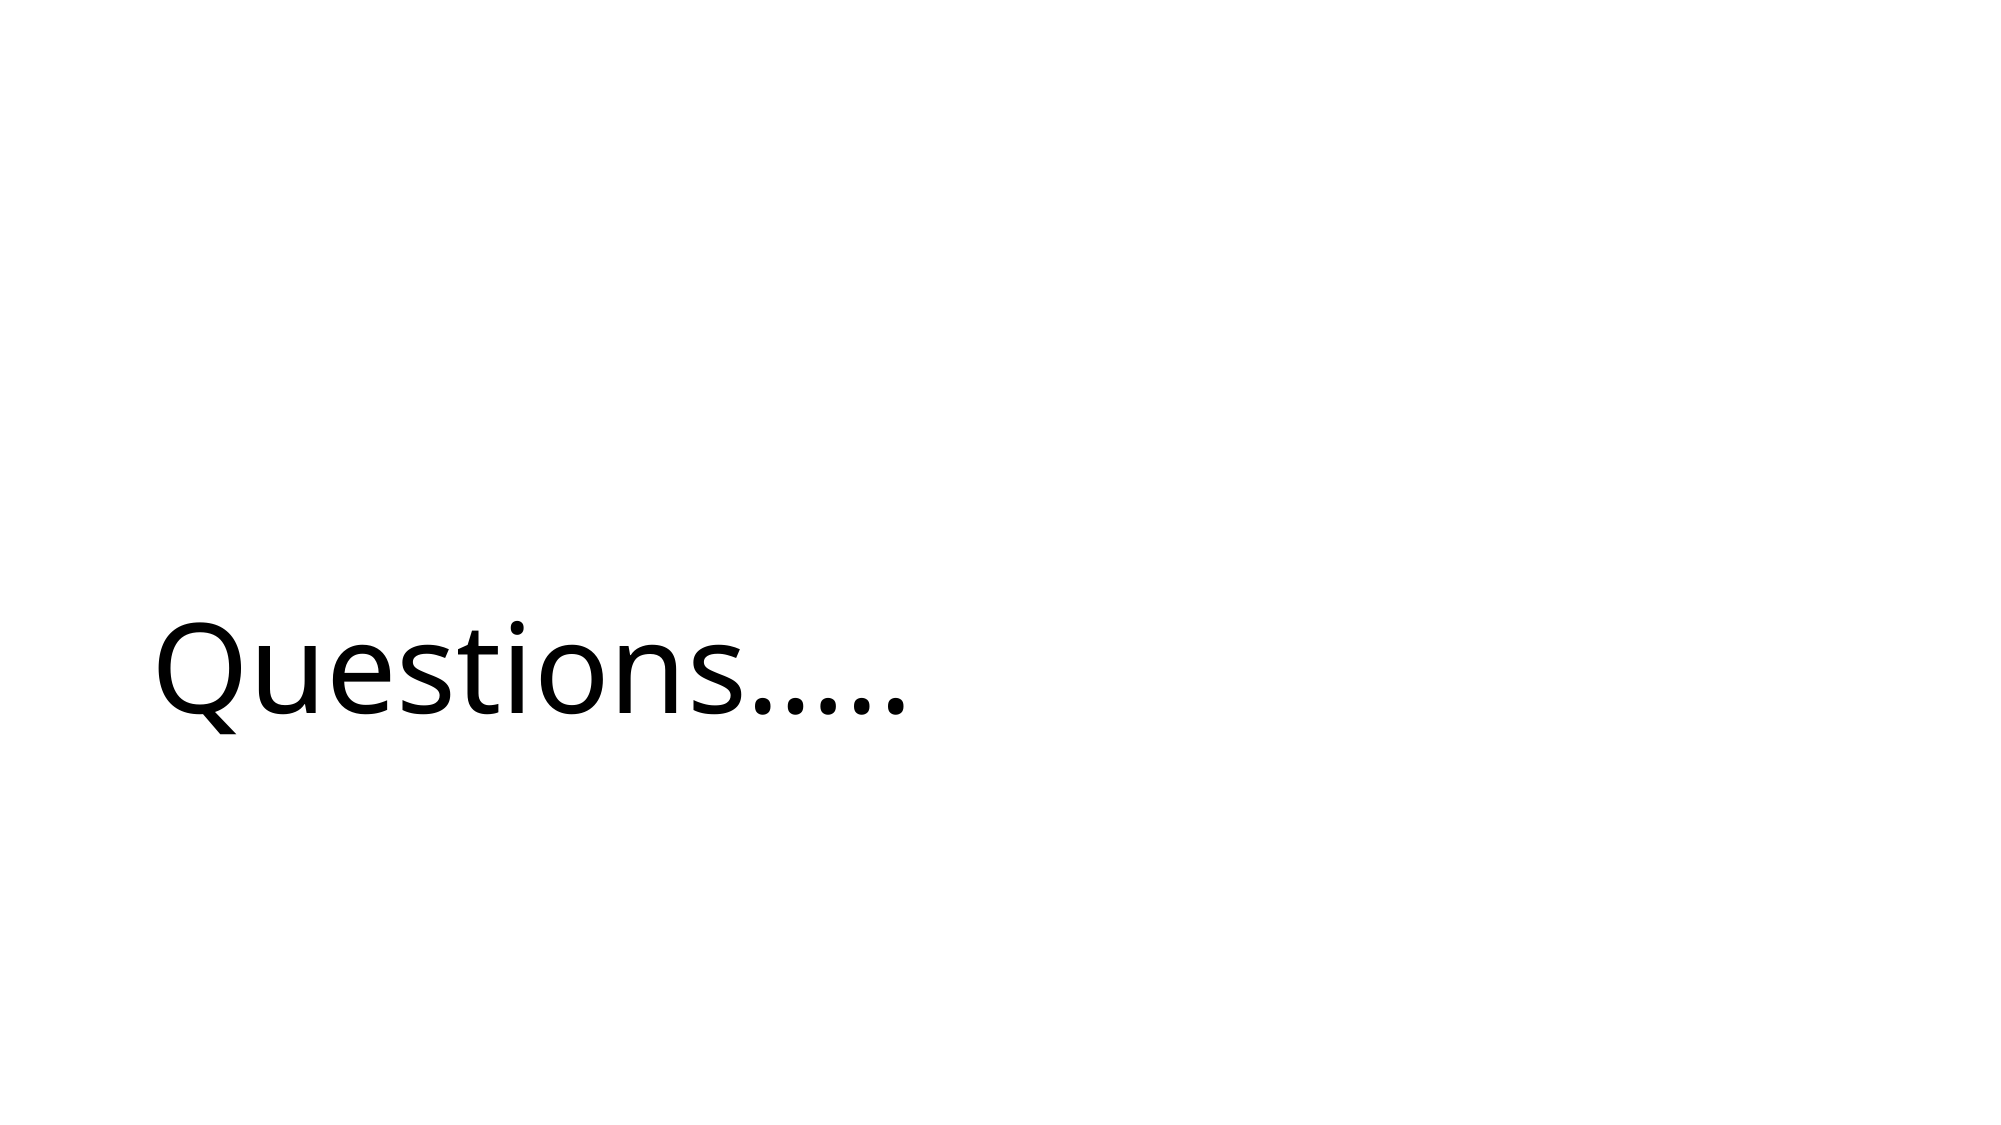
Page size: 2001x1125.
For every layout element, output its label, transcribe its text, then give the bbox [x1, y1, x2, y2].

title Questions….. [136, 280, 1862, 749]
